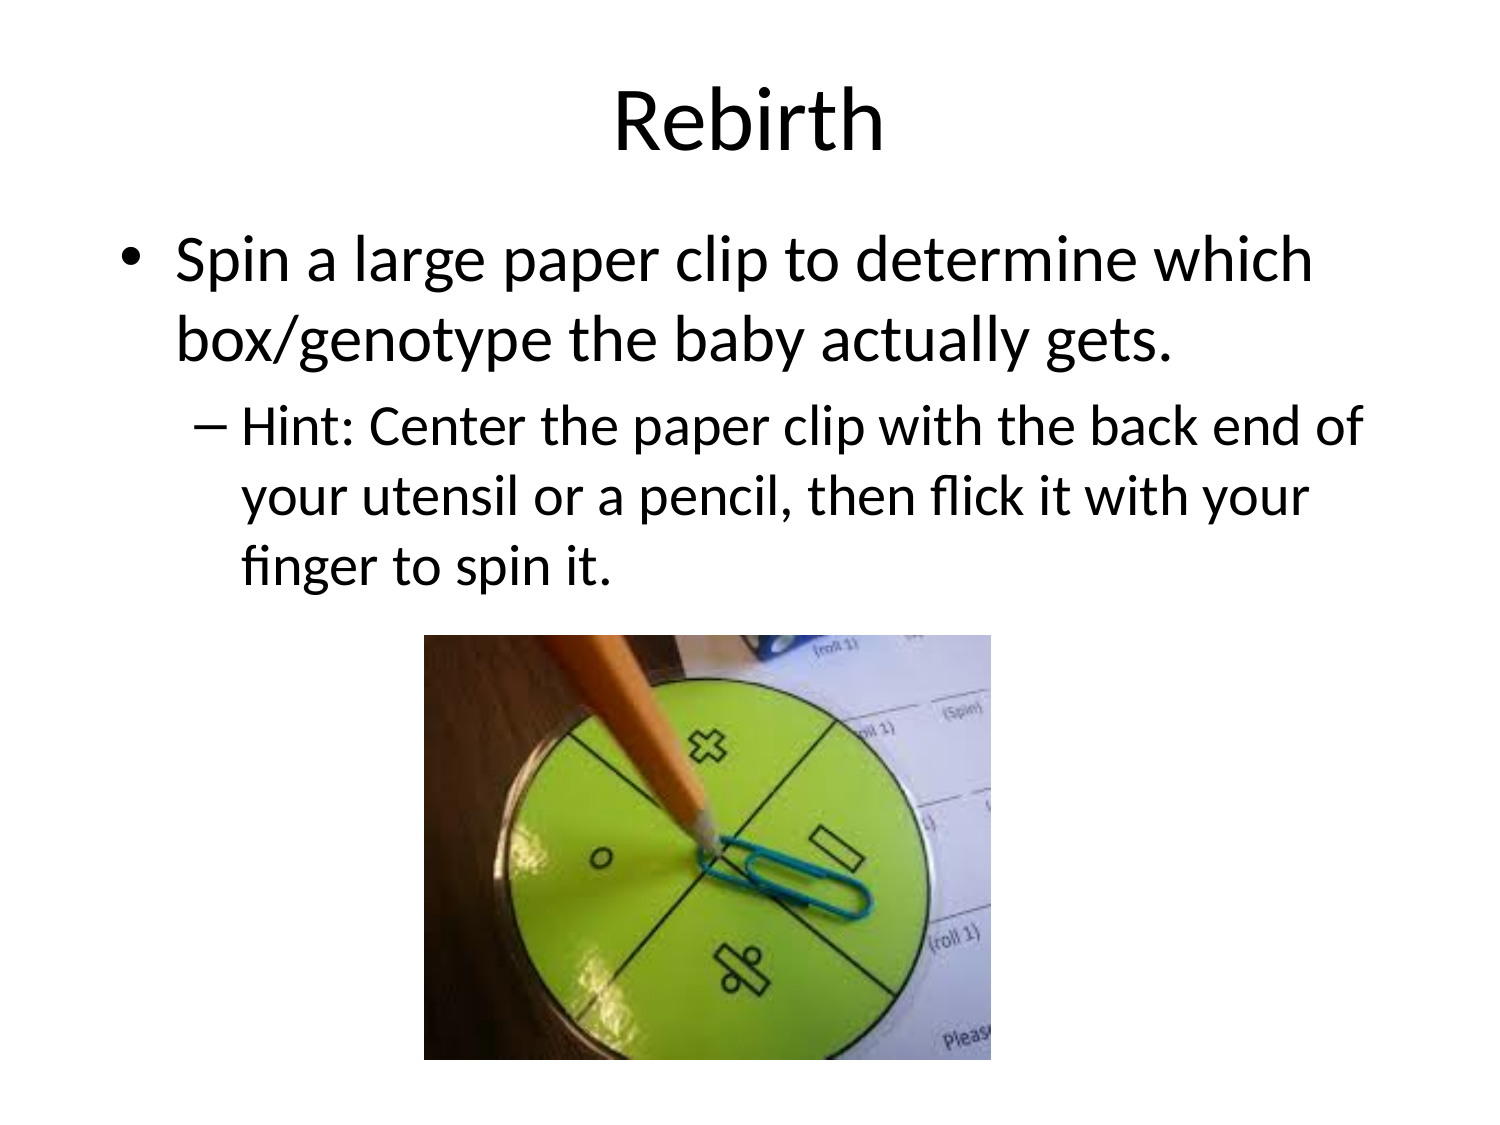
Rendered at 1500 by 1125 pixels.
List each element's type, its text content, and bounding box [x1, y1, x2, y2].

picture [424, 635, 991, 1060]
title Rebirth [75, 20, 1425, 208]
list Spin a large paper clip to determine which box/genotype the baby actually gets. Hint: Center the paper clip with the back end of your utensil or a pencil, then flick it with your finger to spin it. [104, 207, 1445, 622]
